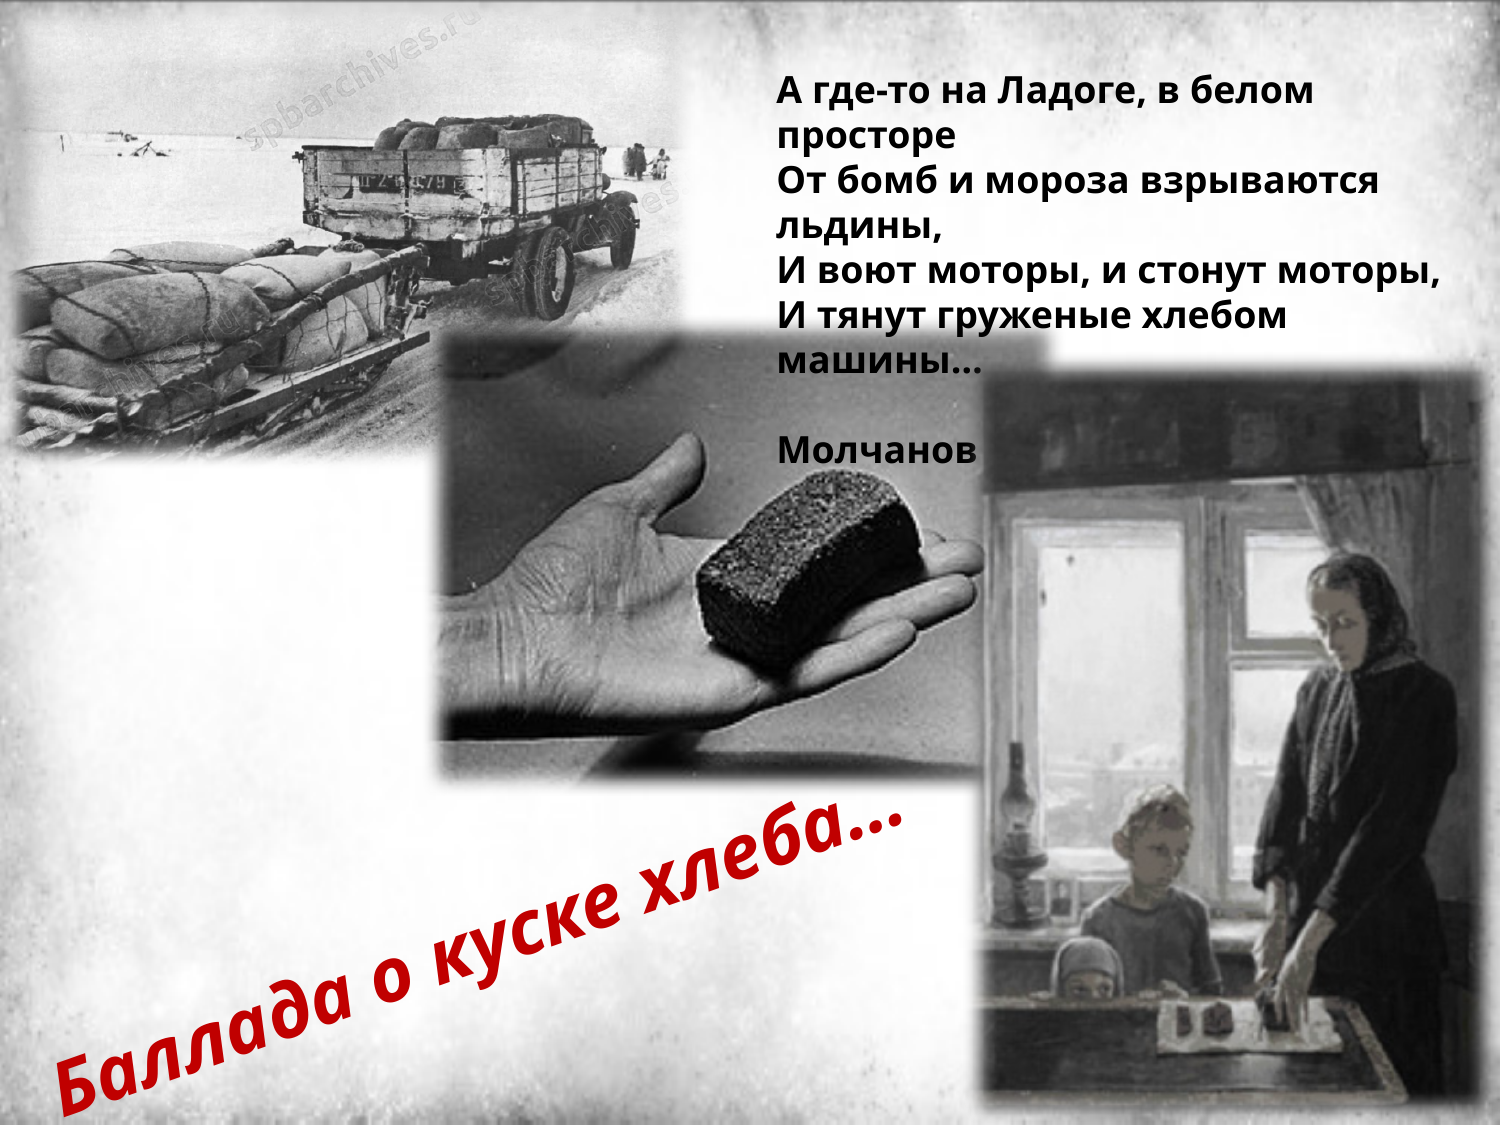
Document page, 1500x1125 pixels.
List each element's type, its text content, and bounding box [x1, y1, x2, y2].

picture [0, 0, 1500, 1125]
text_box А где-то на Ладоге, в белом просторе От бомб и мороза взрываются льдины, И воют моторы, и стонут моторы, И тянут груженые хлебом машины… А. Молчанов [761, 58, 1500, 350]
text_box Баллада о куске хлеба… [3, 805, 950, 1125]
